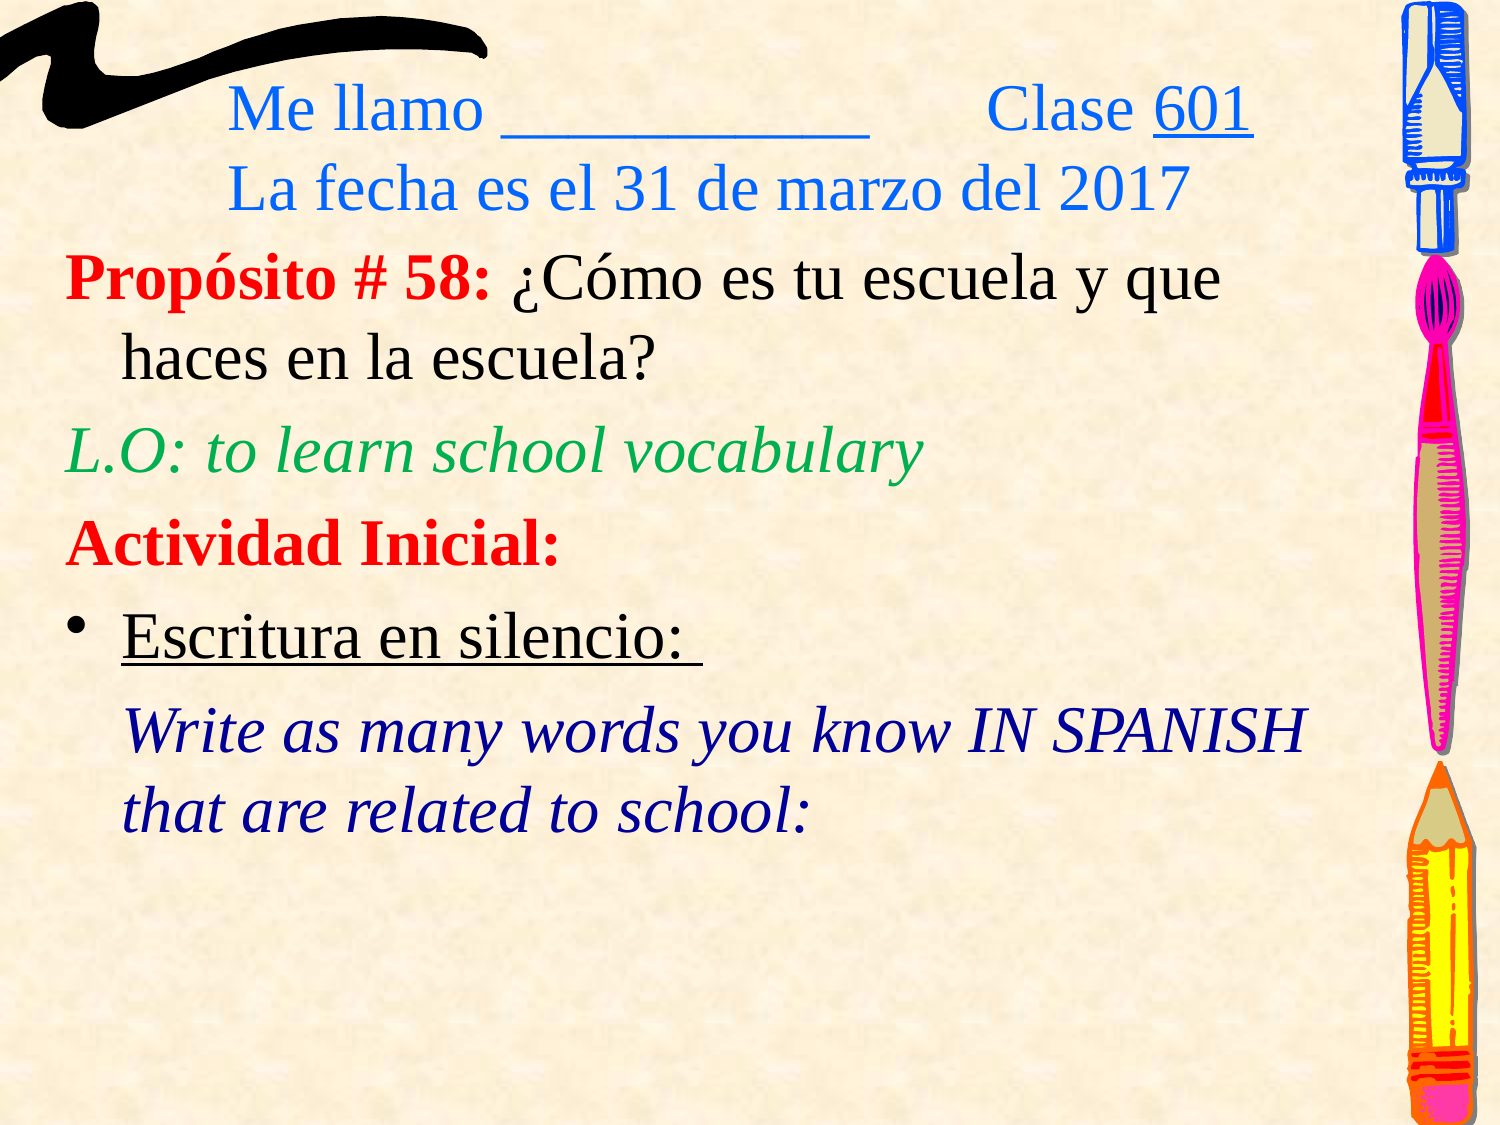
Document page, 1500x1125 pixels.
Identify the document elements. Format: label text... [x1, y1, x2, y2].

picture [0, 0, 1500, 1125]
picture [0, 0, 1428, 76]
list Propósito # 58: ¿Cómo es tu escuela y que haces en la escuela? L.O: to learn school vocabulary Actividad Inicial: Escritura en silencio: Write as many words you know IN SPANISH that are related to school: [50, 224, 1400, 1038]
title Me llamo ___________ Clase 601 La fecha es el 31 de marzo del 2017 [212, 50, 1413, 238]
